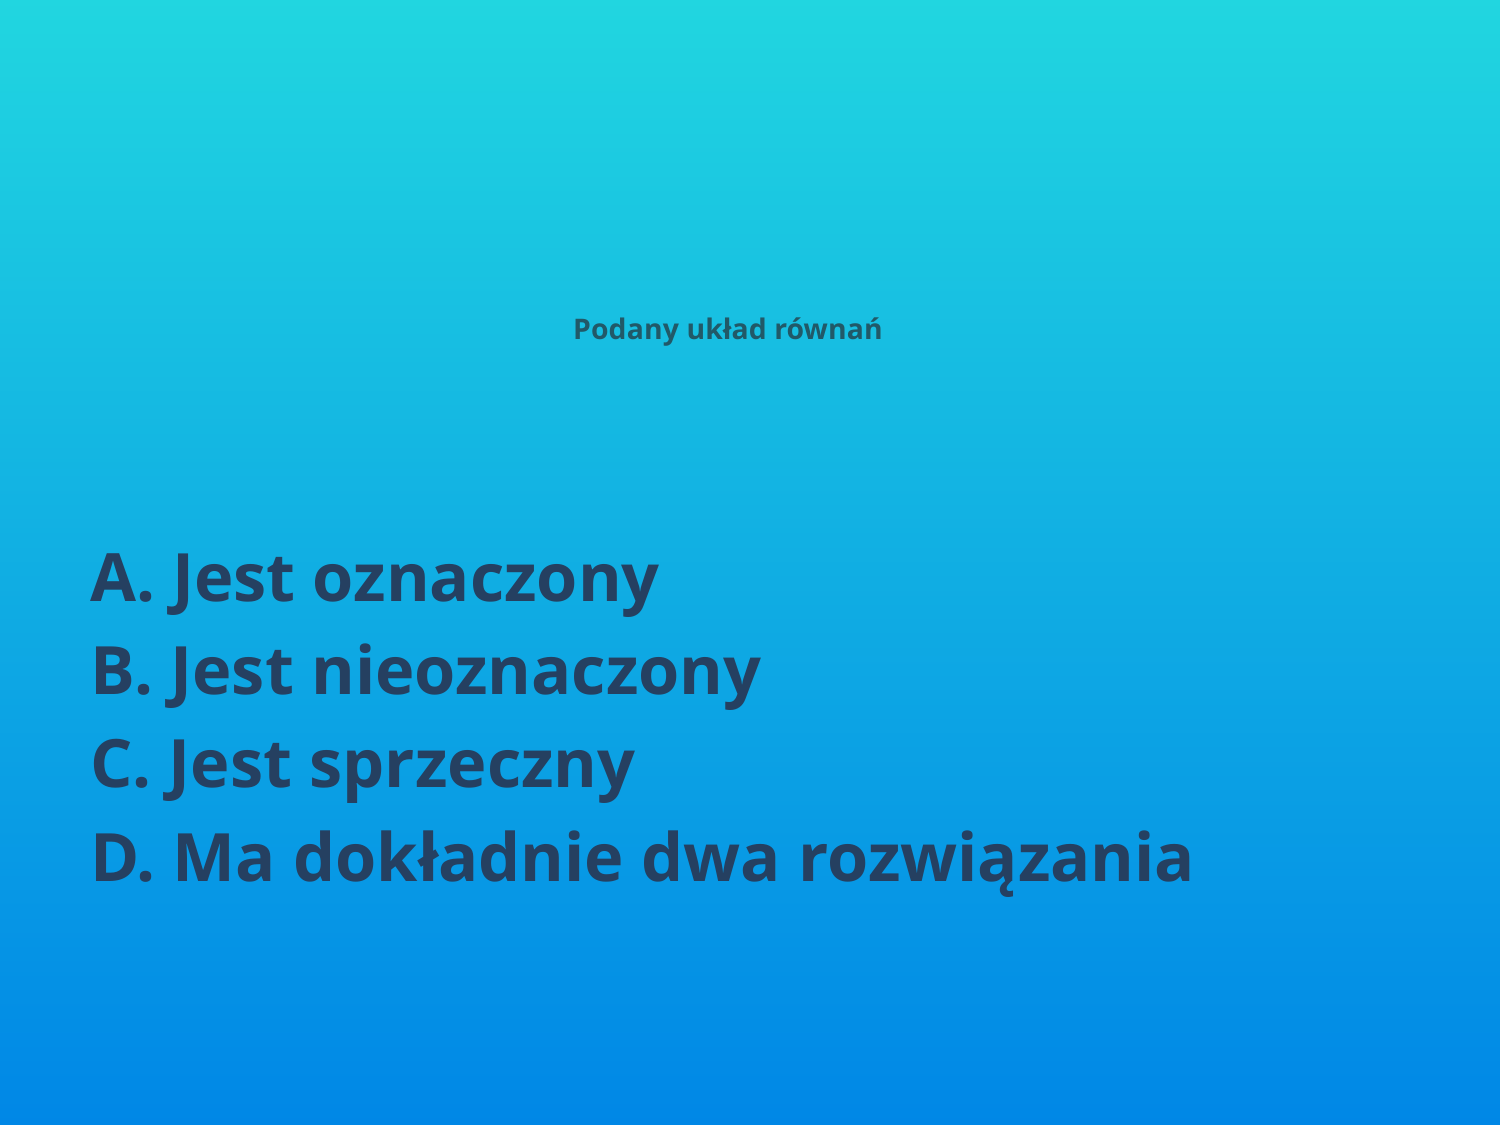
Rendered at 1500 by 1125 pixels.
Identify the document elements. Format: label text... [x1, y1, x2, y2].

list A. Jest oznaczony B. Jest nieoznaczony C. Jest sprzeczny D. Ma dokładnie dwa rozwiązania [75, 527, 1425, 1005]
